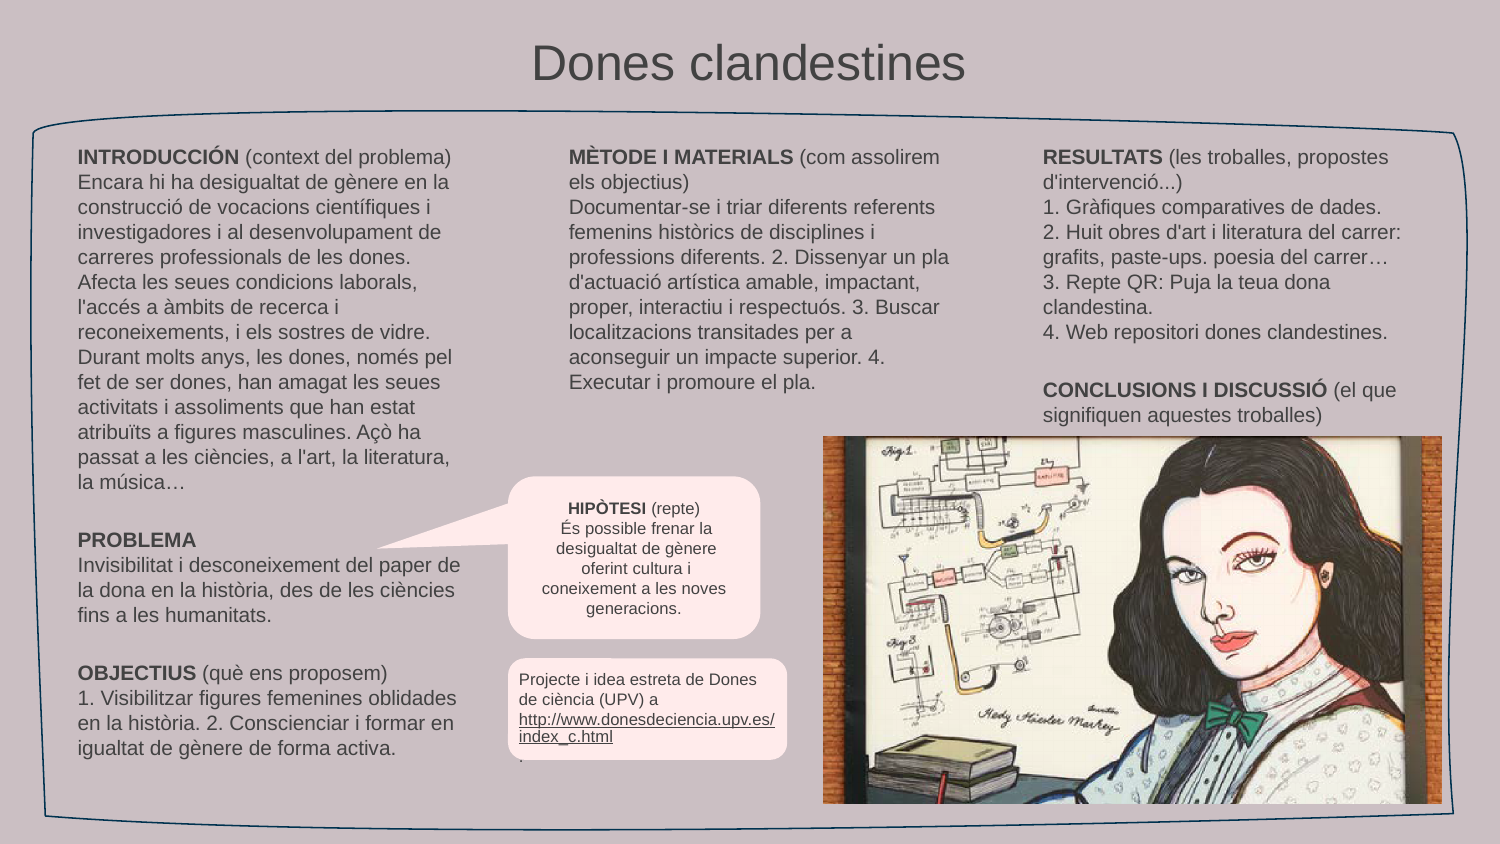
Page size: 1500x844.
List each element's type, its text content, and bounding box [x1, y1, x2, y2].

text_box RESULTATS (les troballes, propostes d'intervenció...) 1. Gràfiques comparatives de dades. 2. Huit obres d'art i literatura del carrer: grafits, paste-ups. poesia del carrer… 3. Repte QR: Puja la teua dona clandestina. 4. Web repositori dones clandestines. CONCLUSIONS I DISCUSSIÓ (el que signifiquen aquestes troballes) [1027, 128, 1442, 425]
text_box Projecte i idea estreta de Dones de ciència (UPV) a http://www.donesdeciencia.upv.es/index_c.html. [507, 658, 788, 760]
picture [823, 436, 1442, 804]
text_box Dones clandestines [0, 20, 1499, 106]
text_box MÈTODE I MATERIALS (com assolirem els objectius) Documentar-se i triar diferents referents femenins històrics de disciplines i professions diferents. 2. Dissenyar un pla d'actuació artística amable, impactant, proper, interactiu i respectuós. 3. Buscar localitzacions transitades per a aconseguir un impacte superior. 4. Executar i promoure el pla. [553, 128, 968, 434]
text_box [30, 110, 1468, 830]
text_box HIPÒTESI (repte) És possible frenar la desigualtat de gènere oferint cultura i coneixement a les noves generacions. [477, 476, 761, 640]
list INTRODUCCIÓN (context del problema) Encara hi ha desigualtat de gènere en la construcció de vocacions científiques i investigadores i al desenvolupament de carreres professionals de les dones. Afecta les seues condicions laborals, l'accés a àmbits de recerca i reconeixements, i els sostres de vidre. Durant molts anys, les dones, només pel fet de ser dones, han amagat les seues activitats i assoliments que han estat atribuïts a figures masculines. Açò ha passat a les ciències, a l'art, la literatura, la música… PROBLEMA Invisibilitat i desconeixement del paper de la dona en la història, des de les ciències fins a les humanitats. OBJECTIUS (què ens proposem) 1. Visibilitzar figures femenines oblidades en la història. 2. Conscienciar i formar en igualtat de gènere de forma activa. [62, 128, 477, 606]
